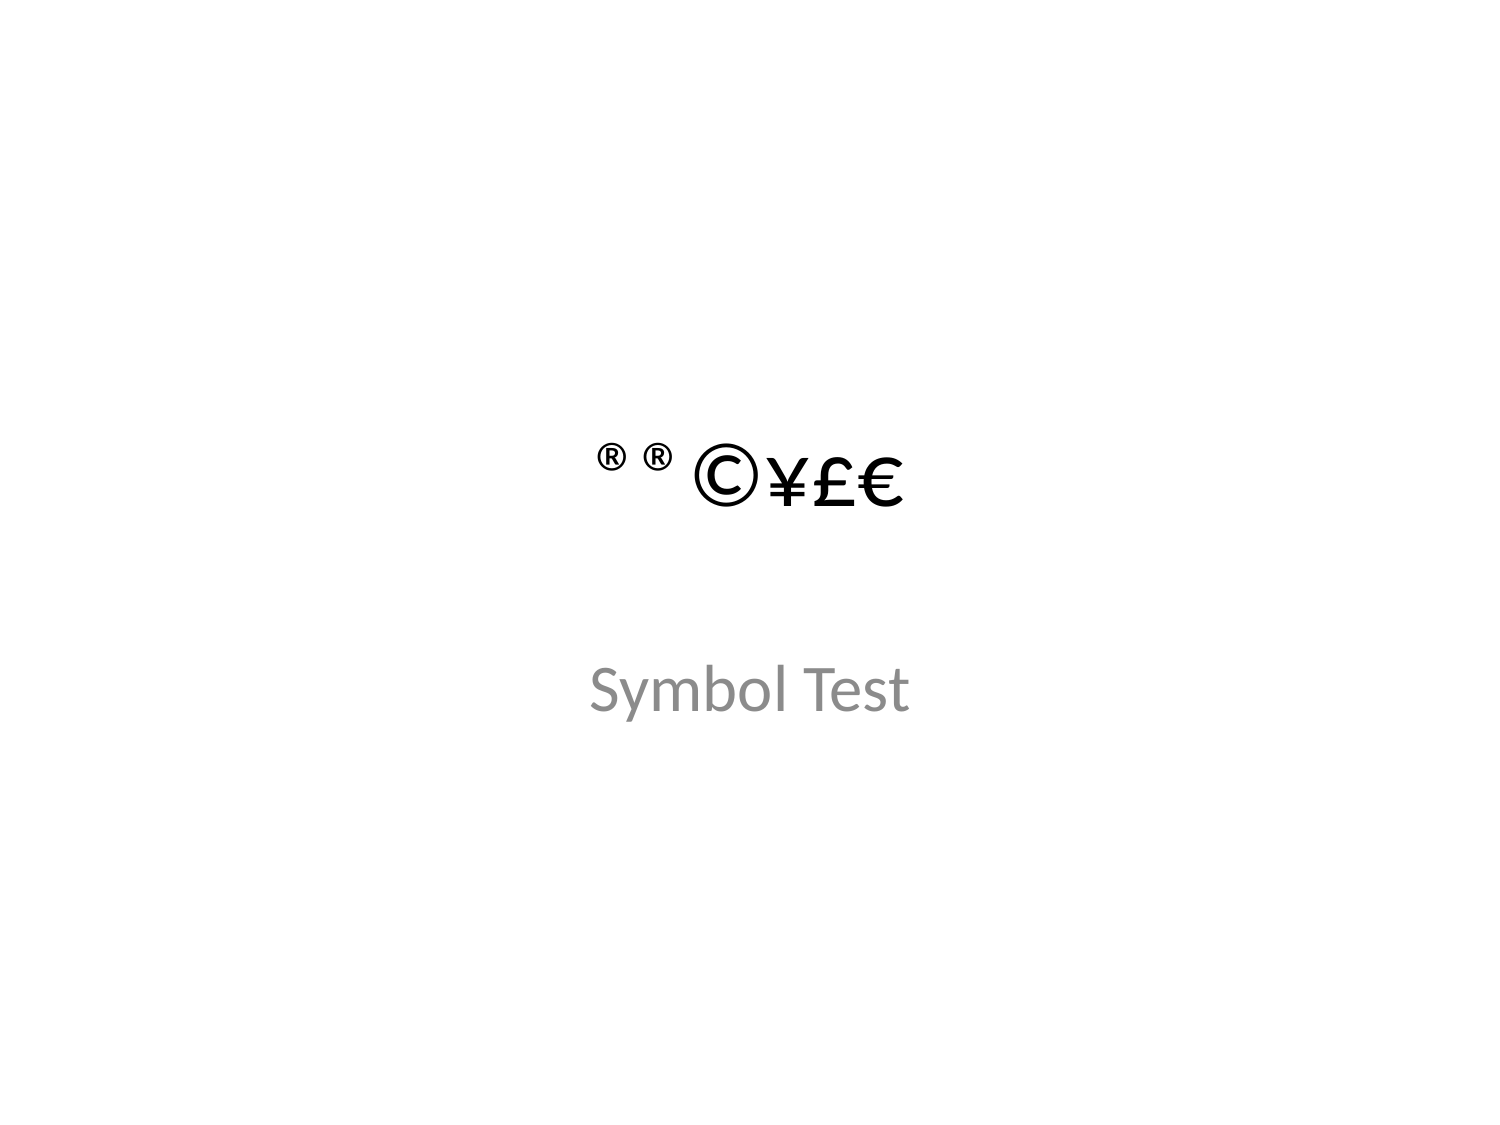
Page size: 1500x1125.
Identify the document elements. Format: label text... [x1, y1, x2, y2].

subtitle Symbol Test [225, 637, 1275, 925]
title ®®©¥£€ [112, 349, 1388, 591]
